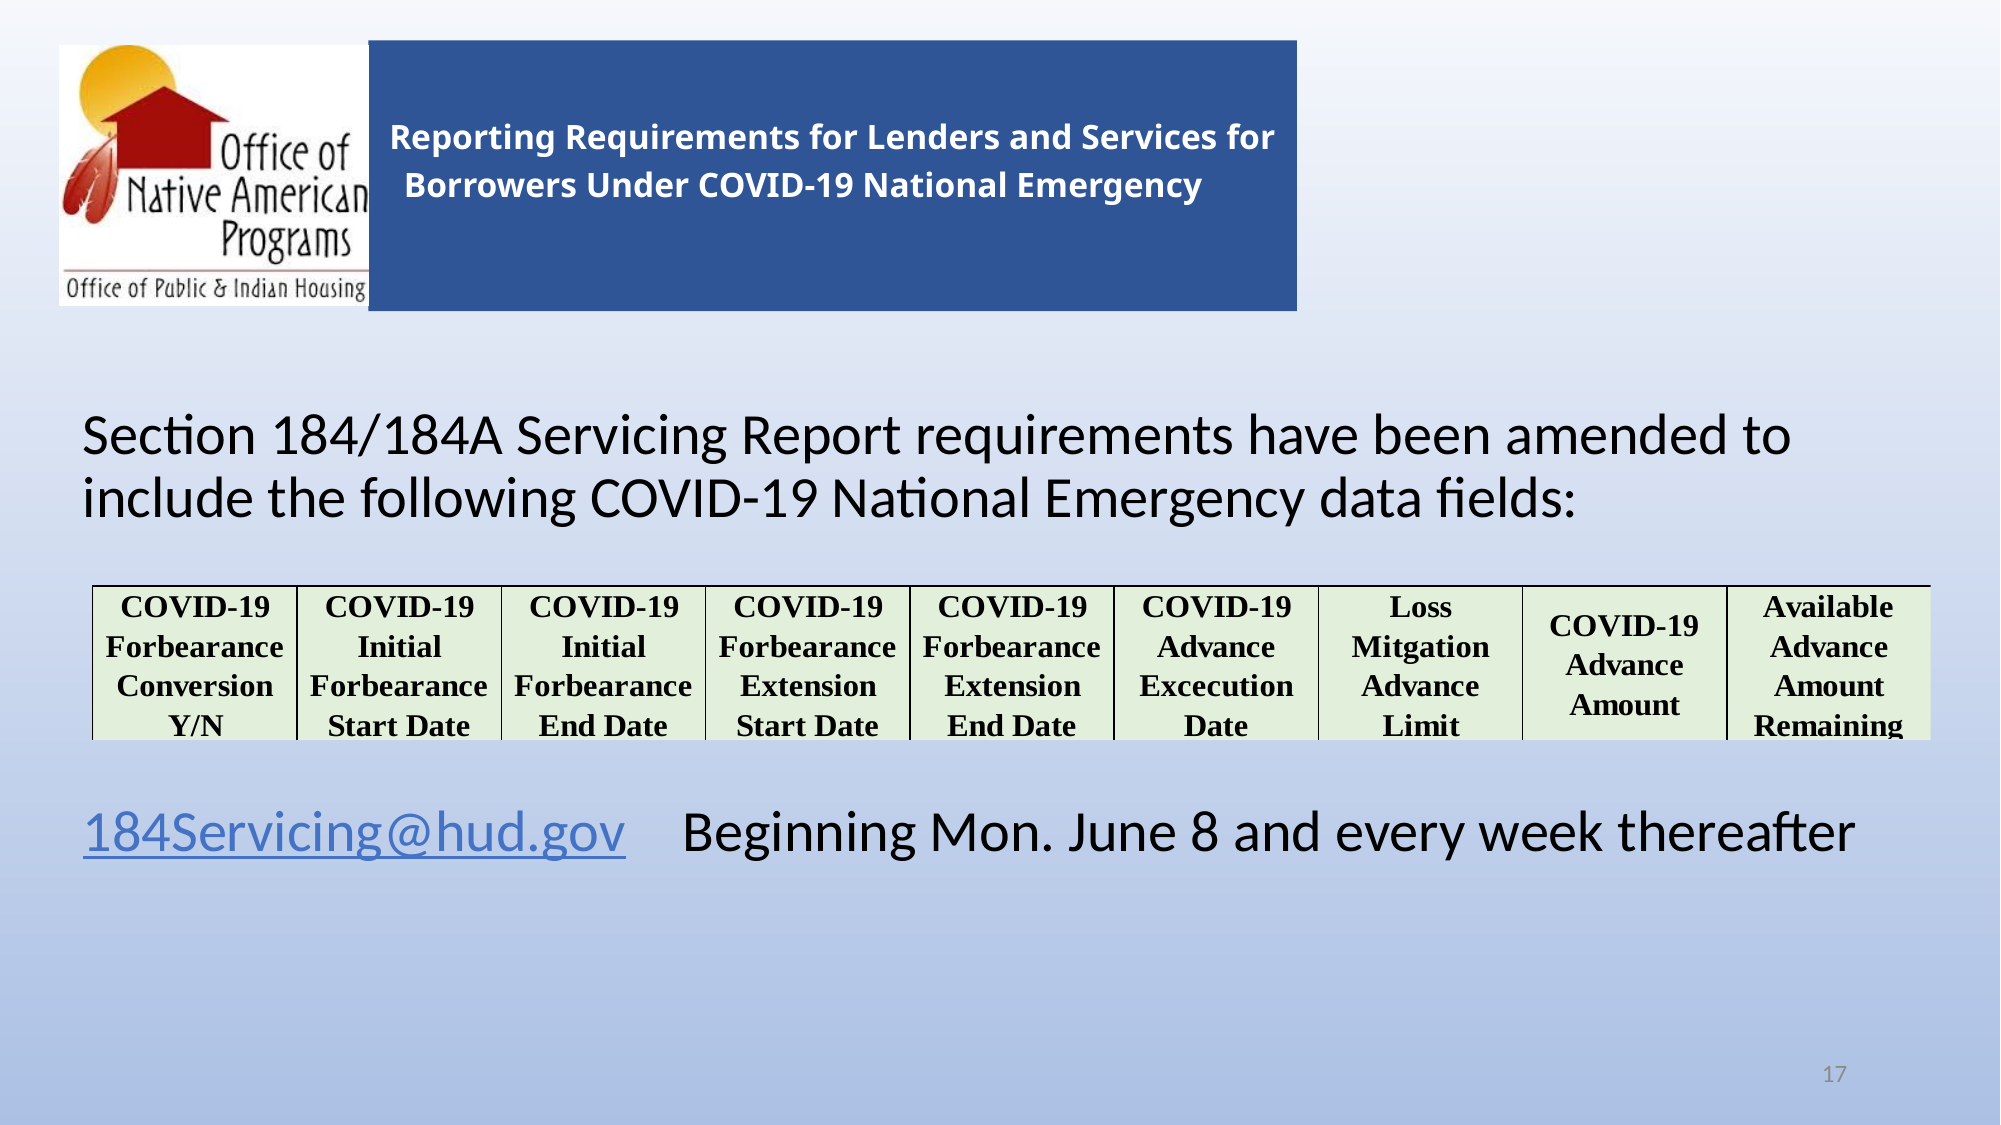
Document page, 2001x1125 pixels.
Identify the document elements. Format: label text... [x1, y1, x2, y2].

list Section 184/184A Servicing Report requirements have been amended to include the following COVID-19 National Emergency data fields: 184Servicing@hud.gov Beginning Mon. June 8 and every week thereafter [67, 305, 1941, 1040]
title Reporting Requirements for Lenders and Services for Borrowers Under COVID-19 National Emergency [368, 40, 1297, 305]
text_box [92, 585, 1933, 741]
picture [59, 45, 369, 306]
slide_number 17 [1412, 1042, 1863, 1103]
